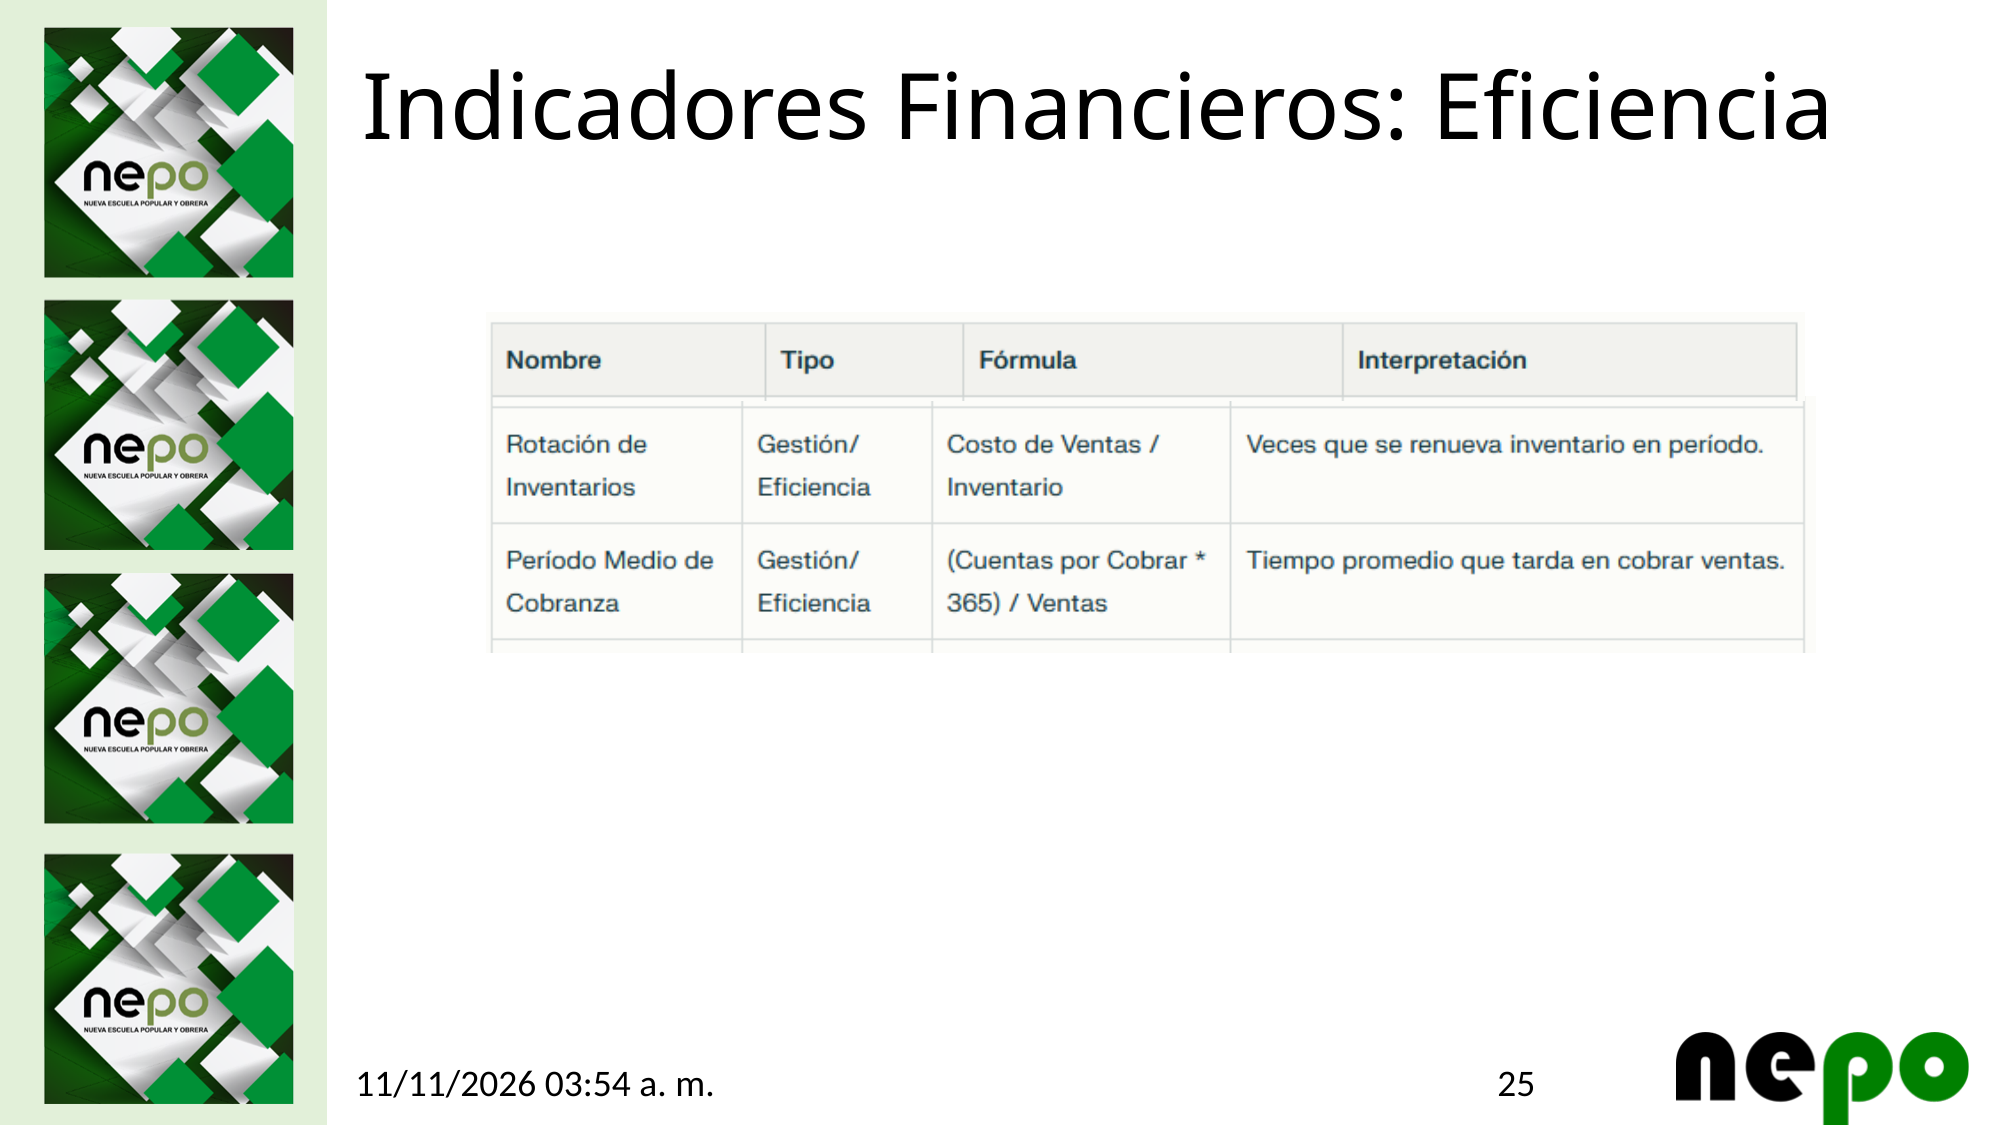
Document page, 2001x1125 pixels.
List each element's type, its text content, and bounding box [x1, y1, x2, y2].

picture [1676, 1032, 1969, 1125]
picture [0, 0, 327, 1125]
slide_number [340, 1051, 791, 1111]
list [486, 396, 1816, 653]
slide_number 25 [1482, 1051, 1675, 1111]
picture [486, 312, 1805, 401]
title Indicadores Financieros: Eficiencia [347, 52, 1964, 271]
